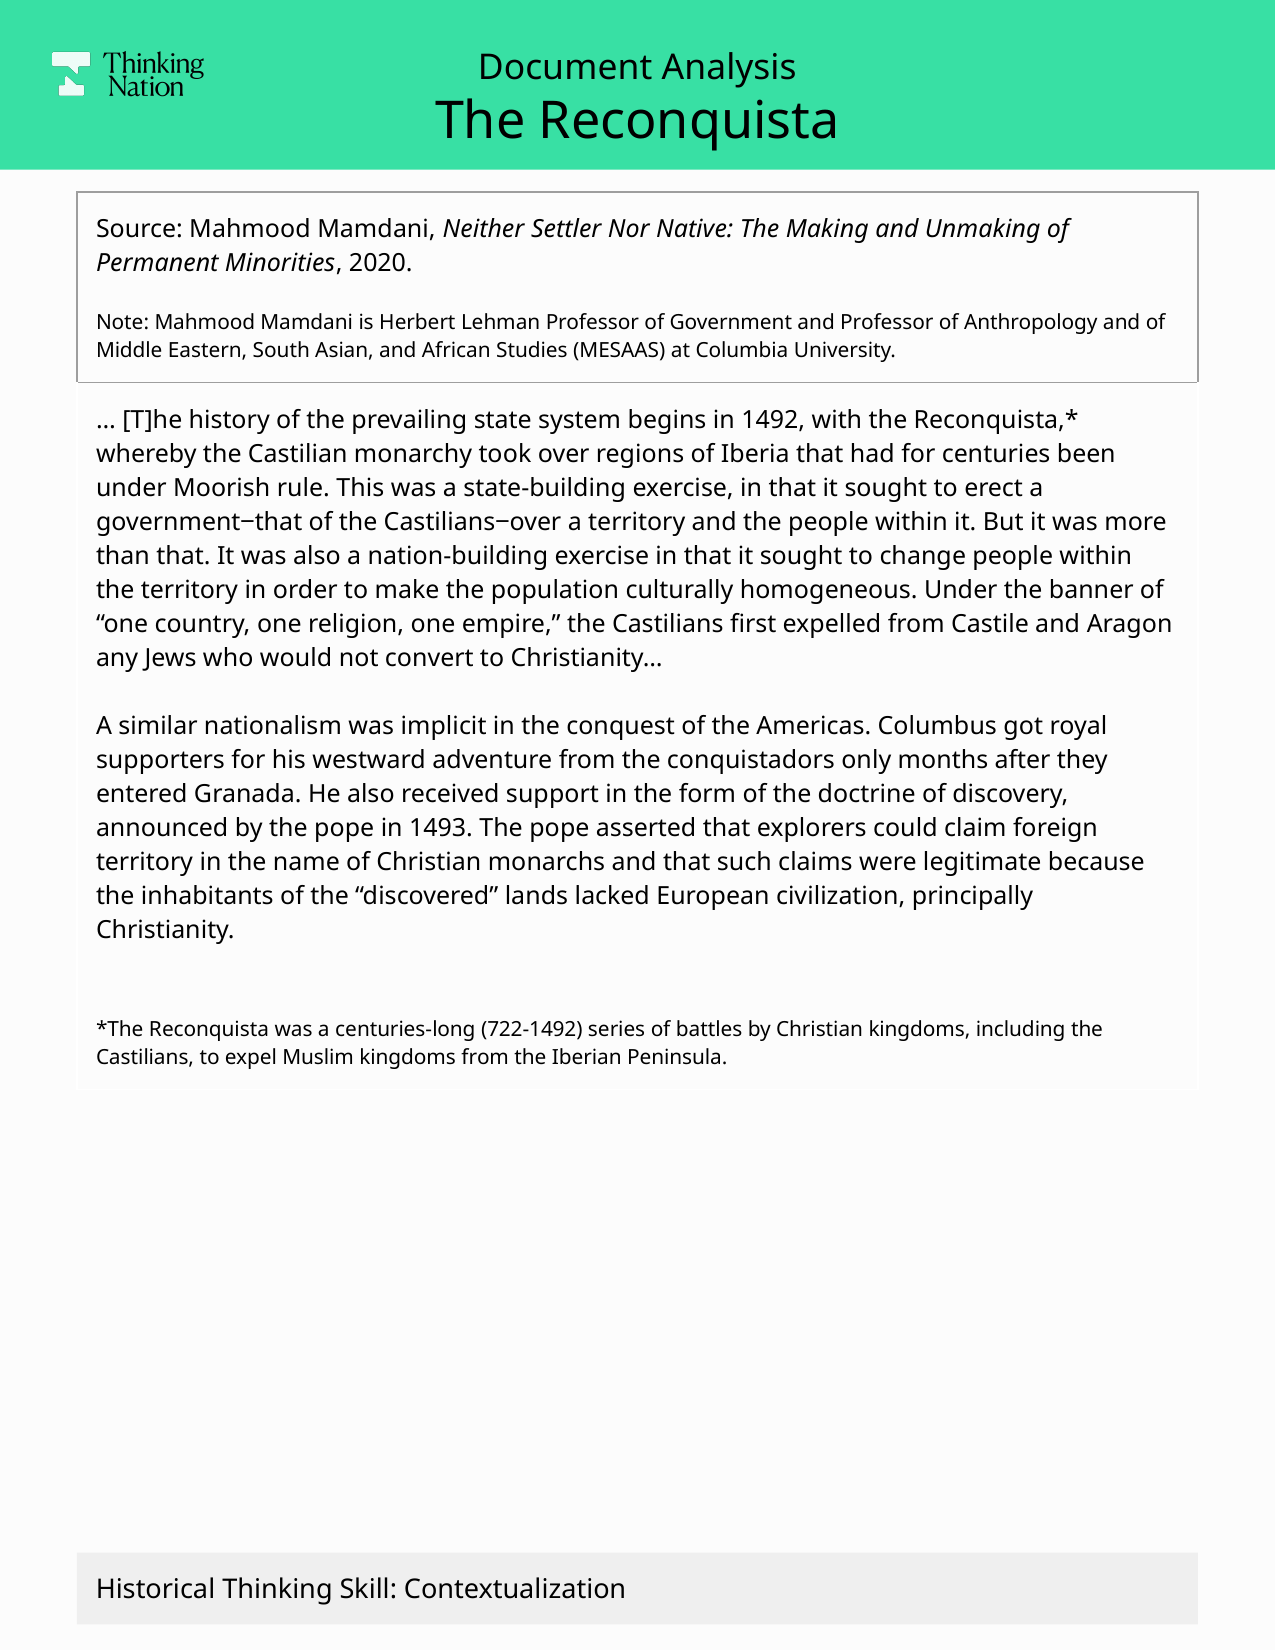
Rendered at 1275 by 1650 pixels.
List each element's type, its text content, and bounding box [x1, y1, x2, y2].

picture [35, 37, 210, 110]
text_box Historical Thinking Skill: Contextualization [76, 1552, 1198, 1625]
text_box Document Analysis The Reconquista [0, 0, 1275, 170]
table_header Source: Mahmood Mamdani, Neither Settler Nor Native: The Making and Unmaking of Permanent Minorities, 2020. Note: Mahmood Mamdani is Herbert Lehman Professor of Government and Professor of Anthropology and of Middle Eastern, South Asian, and African Studies (MESAAS) at Columbia University. [78, 193, 1197, 382]
table_cell … [T]he history of the prevailing state system begins in 1492, with the Reconquista,* whereby the Castilian monarchy took over regions of Iberia that had for centuries been under Moorish rule. This was a state-building exercise, in that it sought to erect a government‒that of the Castilians‒over a territory and the people within it. But it was more than that. It was also a nation-building exercise in that it sought to change people within the territory in order to make the population culturally homogeneous. Under the banner of “one country, one religion, one empire,” the Castilians first expelled from Castile and Aragon any Jews who would not convert to Christianity… A similar nationalism was implicit in the conquest of the Americas. Columbus got royal supporters for his westward adventure from the conquistadors only months after they entered Granada. He also received support in the form of the doctrine of discovery, announced by the pope in 1493. The pope asserted that explorers could claim foreign territory in the name of Christian monarchs and that such claims were legitimate because the inhabitants of the “discovered” lands lacked European civilization, principally Christianity. *The Reconquista was a centuries-long (722-1492) series of battles by Christian kingdoms, including the Castilians, to expel Muslim kingdoms from the Iberian Peninsula. [78, 383, 1197, 1089]
